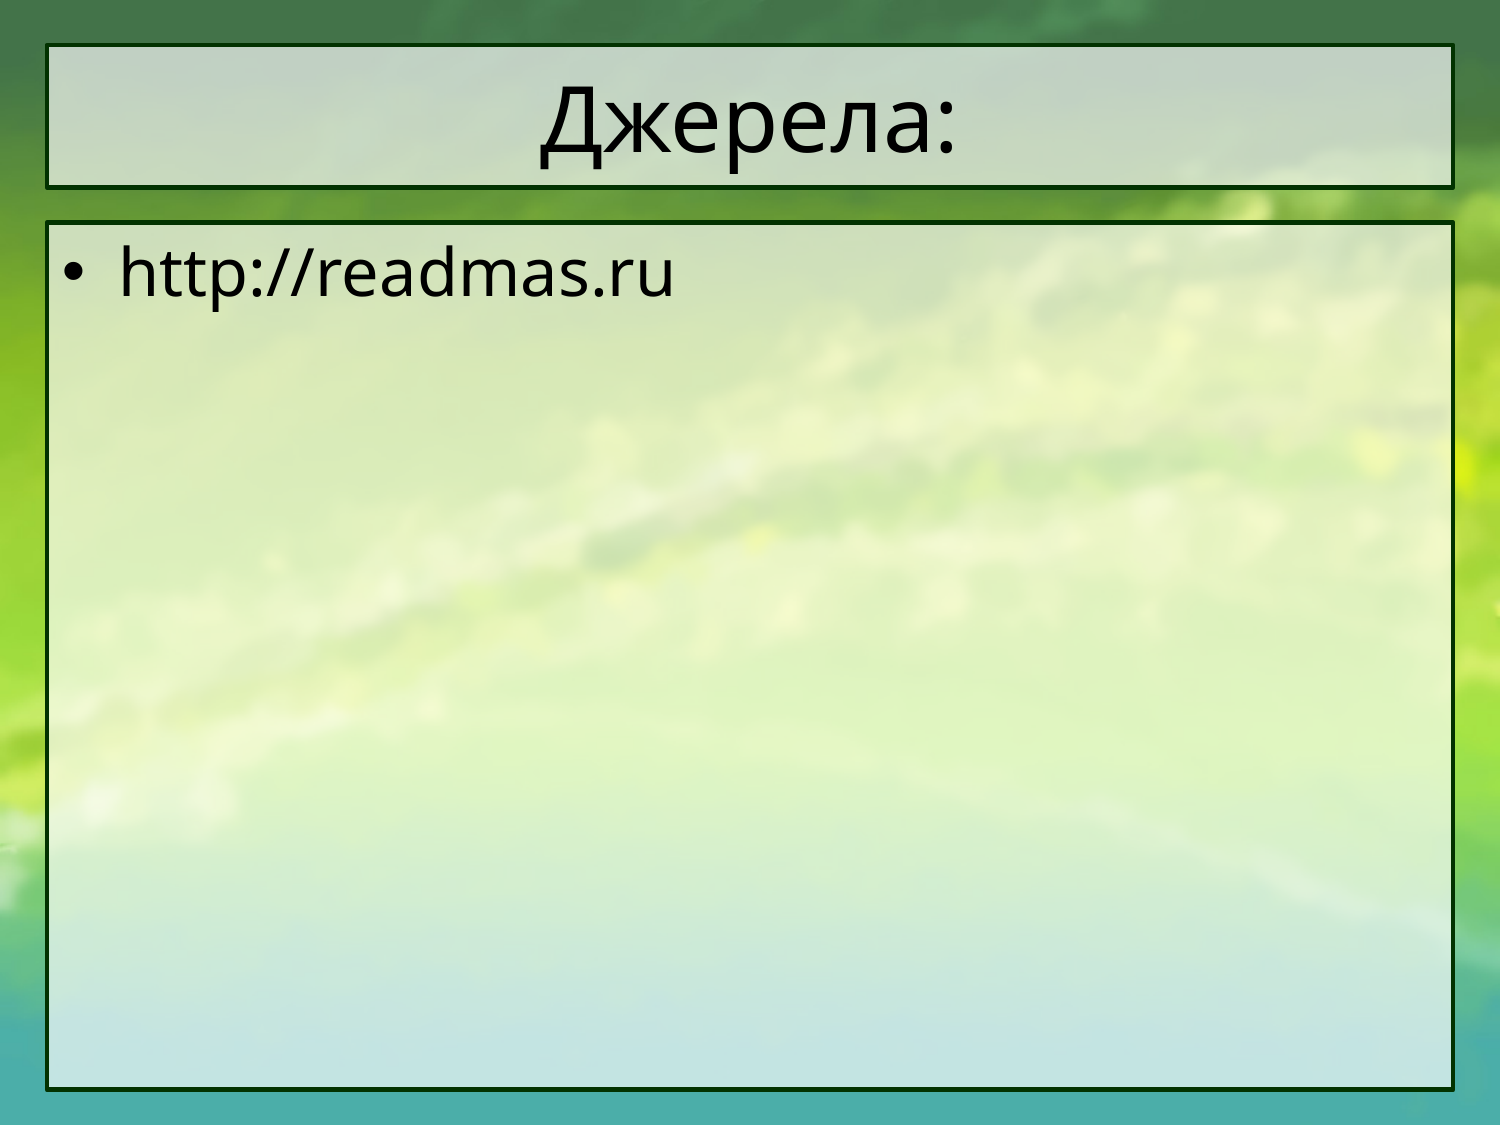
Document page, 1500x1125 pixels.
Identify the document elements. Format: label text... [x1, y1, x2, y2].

title Джерела: [45, 43, 1455, 190]
picture [0, 0, 1500, 1125]
list http://readmas.ru [45, 220, 1455, 1092]
